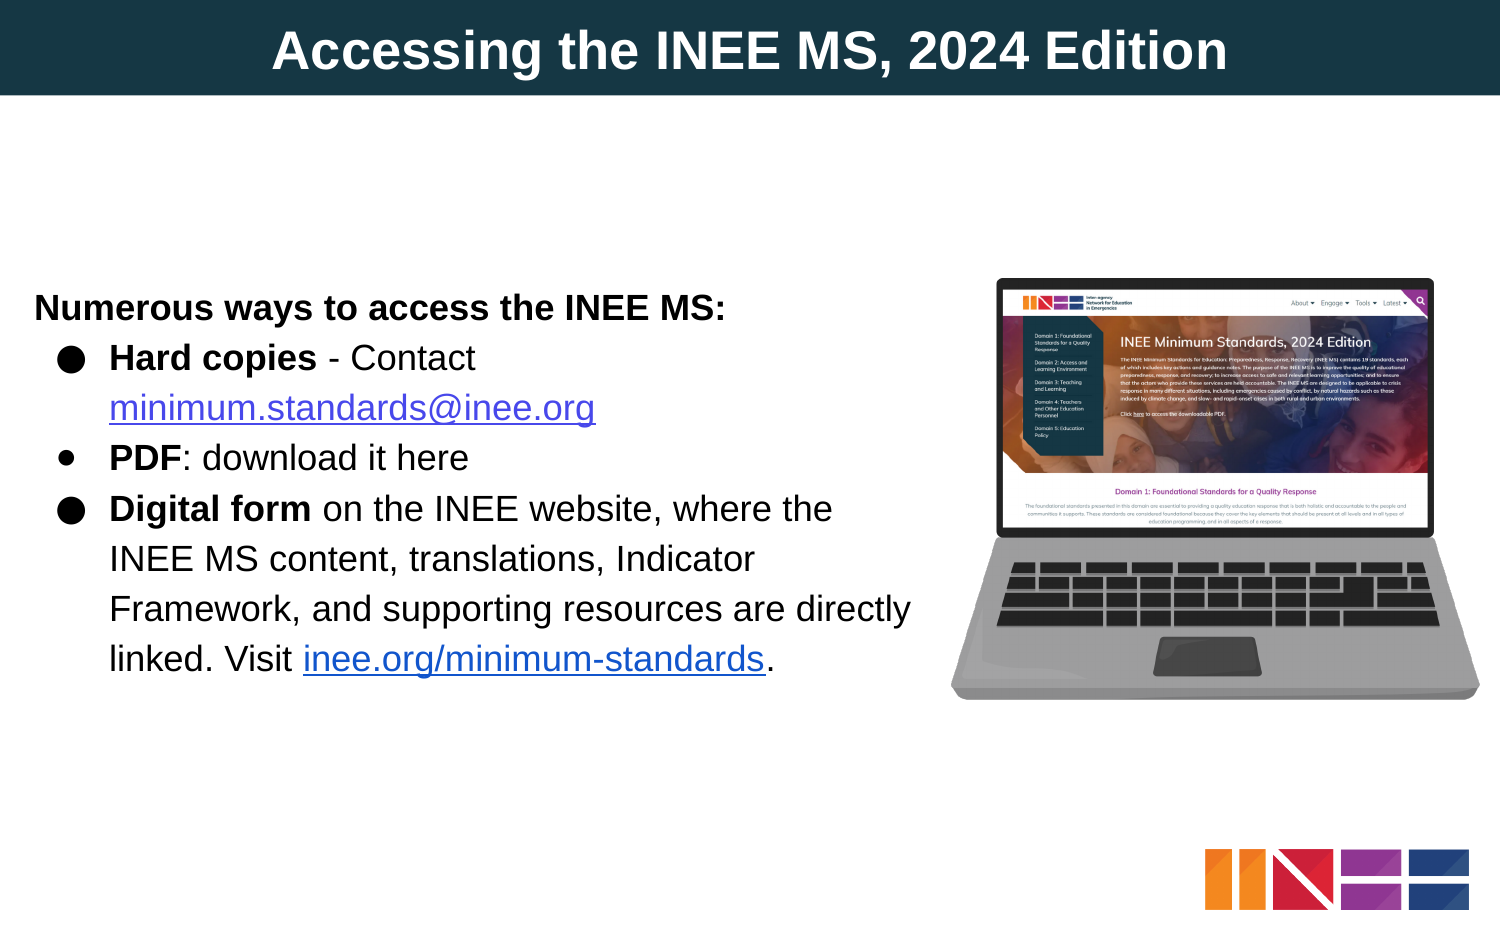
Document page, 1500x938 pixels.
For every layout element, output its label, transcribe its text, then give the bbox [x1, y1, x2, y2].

picture [923, 261, 1500, 737]
title Accessing the INEE MS, 2024 Edition [0, 0, 1500, 96]
picture [1205, 849, 1469, 910]
list Numerous ways to access the INEE MS: Hard copies - Contact minimum.standards@inee.org PDF: download it here Digital form on the INEE website, where the INEE MS content, translations, Indicator Framework, and supporting resources are directly linked. Visit inee.org/minimum-standards. [19, 262, 942, 748]
